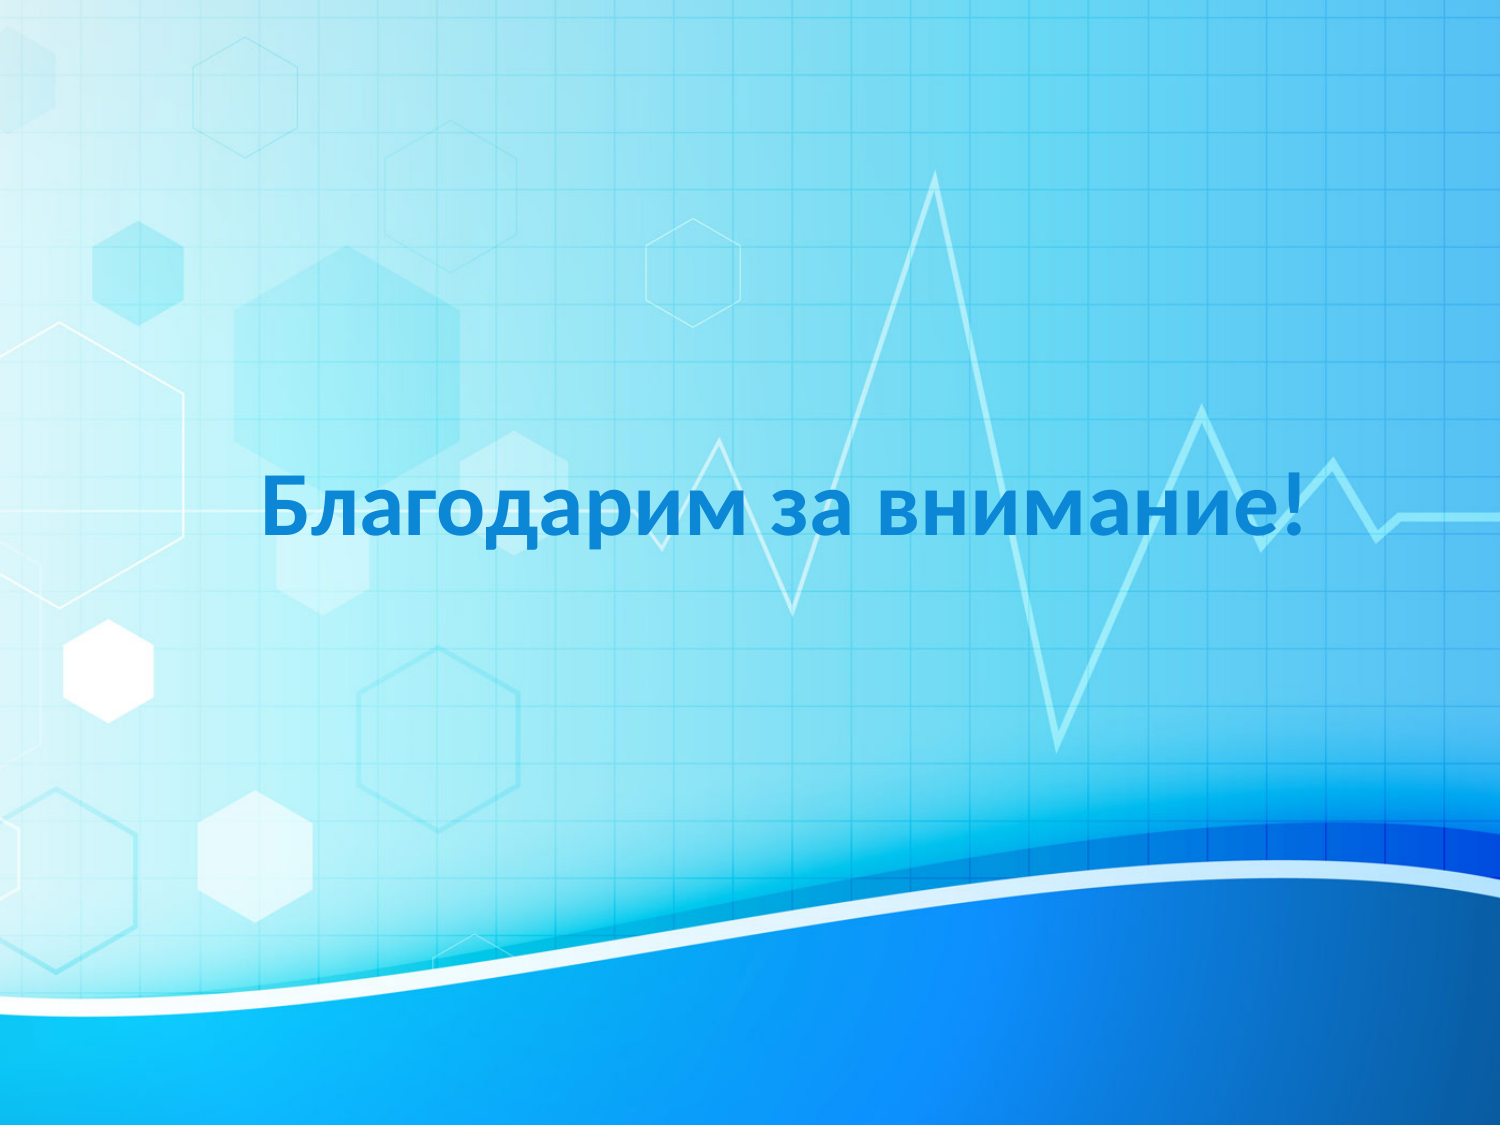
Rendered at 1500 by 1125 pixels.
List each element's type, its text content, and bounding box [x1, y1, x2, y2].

picture [972, 823, 987, 827]
title Благодарим за внимание! [159, 326, 1412, 610]
picture [0, 0, 1500, 1125]
